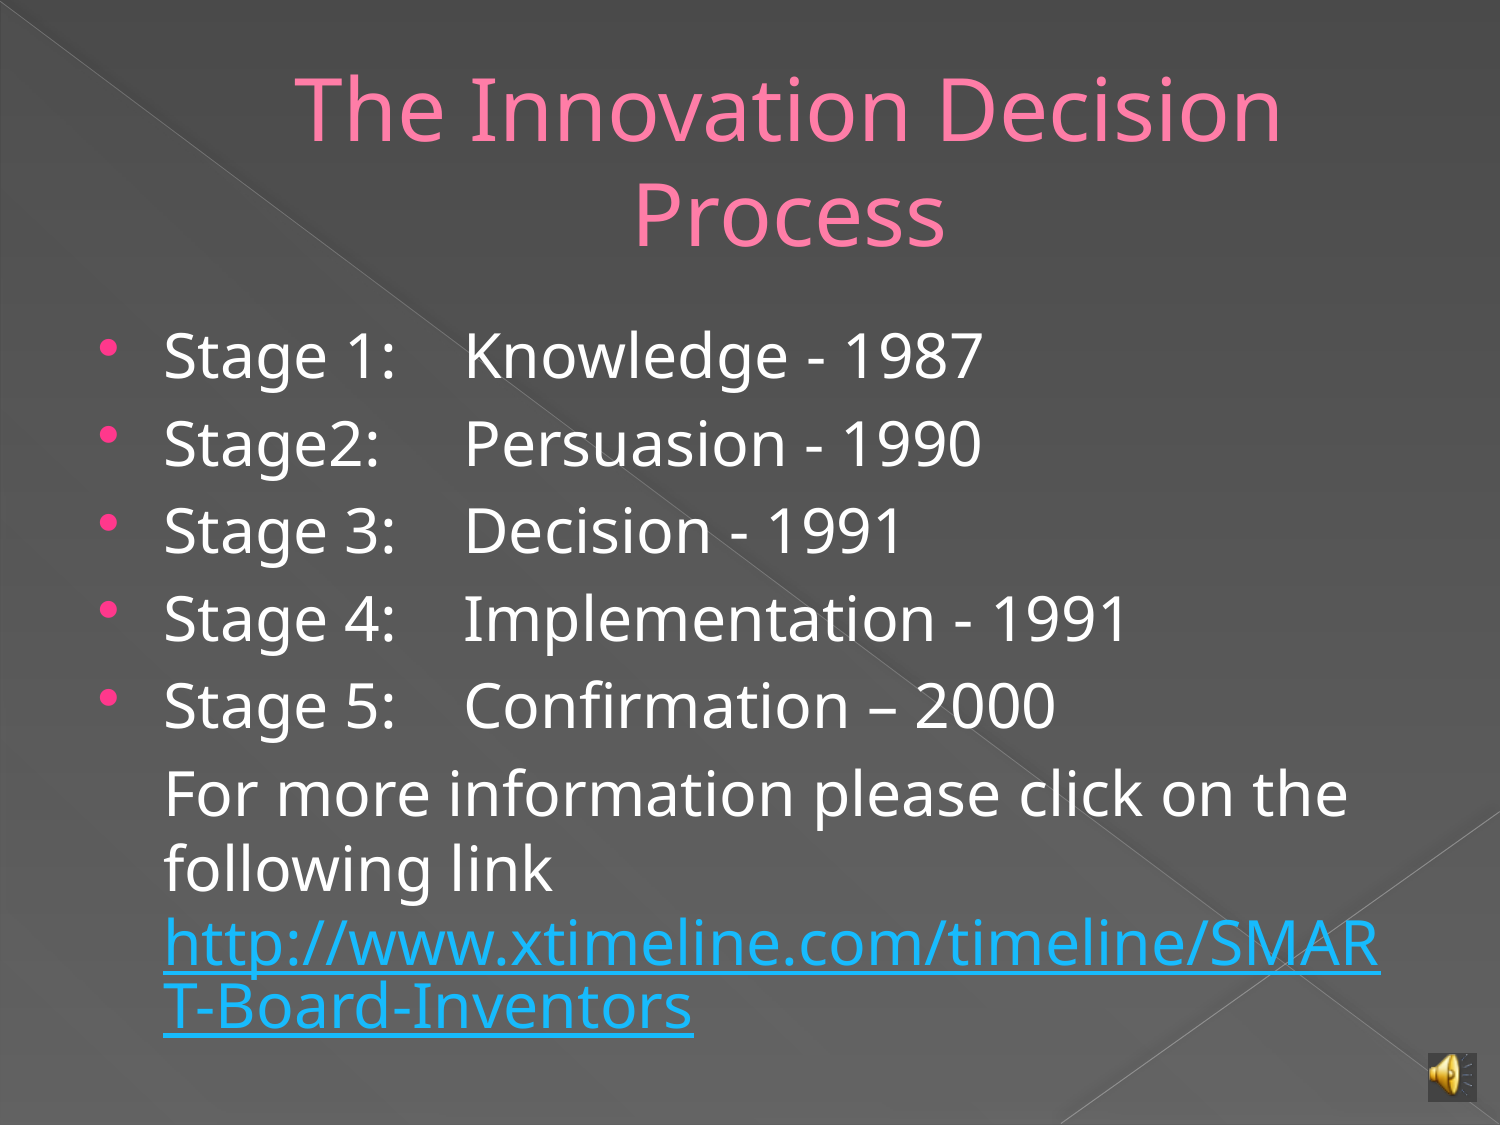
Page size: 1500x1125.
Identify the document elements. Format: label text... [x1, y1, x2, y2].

list Stage 1: Knowledge - 1987 Stage2: Persuasion - 1990 Stage 3: Decision - 1991 Stage 4: Implementation - 1991 Stage 5: Confirmation – 2000 For more information please click on the following link http://www.xtimeline.com/timeline/SMART-Board-Inventors [75, 308, 1425, 1059]
picture [1427, 1052, 1478, 1103]
title The Innovation Decision Process [75, 43, 1425, 274]
